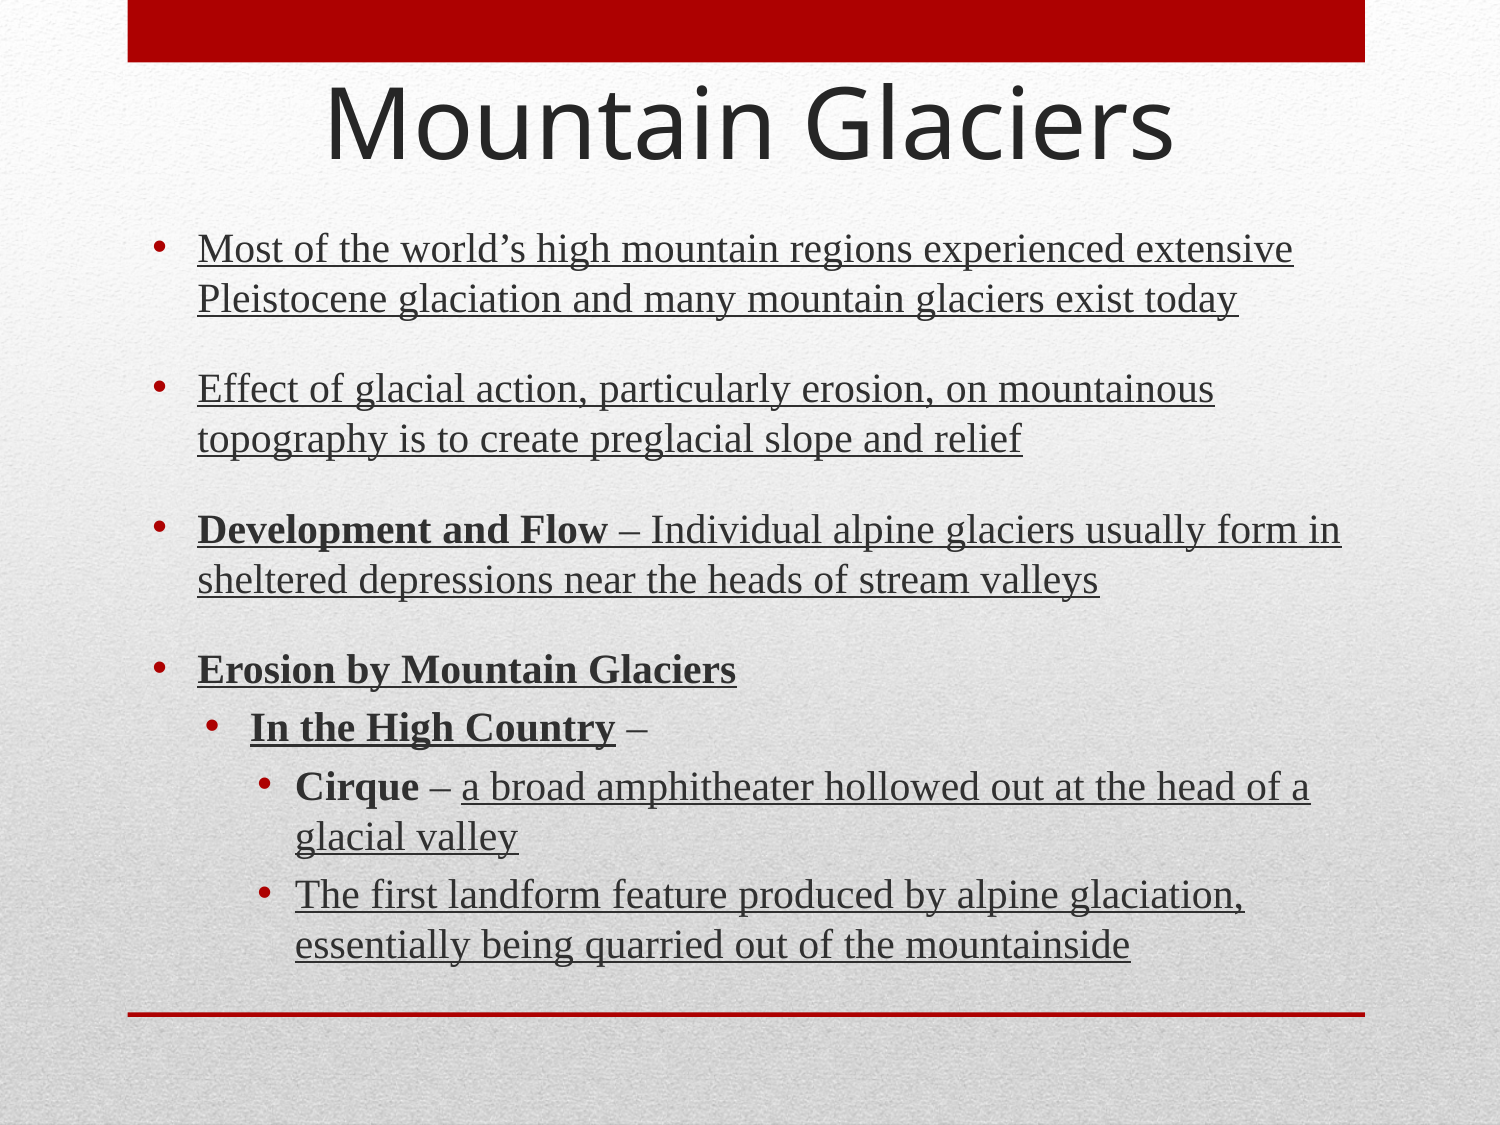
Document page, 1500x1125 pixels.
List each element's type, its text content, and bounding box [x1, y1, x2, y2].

list Most of the world’s high mountain regions experienced extensive Pleistocene glaciation and many mountain glaciers exist today Effect of glacial action, particularly erosion, on mountainous topography is to create preglacial slope and relief Development and Flow – Individual alpine glaciers usually form in sheltered depressions near the heads of stream valleys Erosion by Mountain Glaciers In the High Country – Cirque – a broad amphitheater hollowed out at the head of a glacial valley The first landform feature produced by alpine glaciation, essentially being quarried out of the mountainside [137, 125, 1375, 1063]
title Mountain Glaciers [50, 0, 1450, 188]
